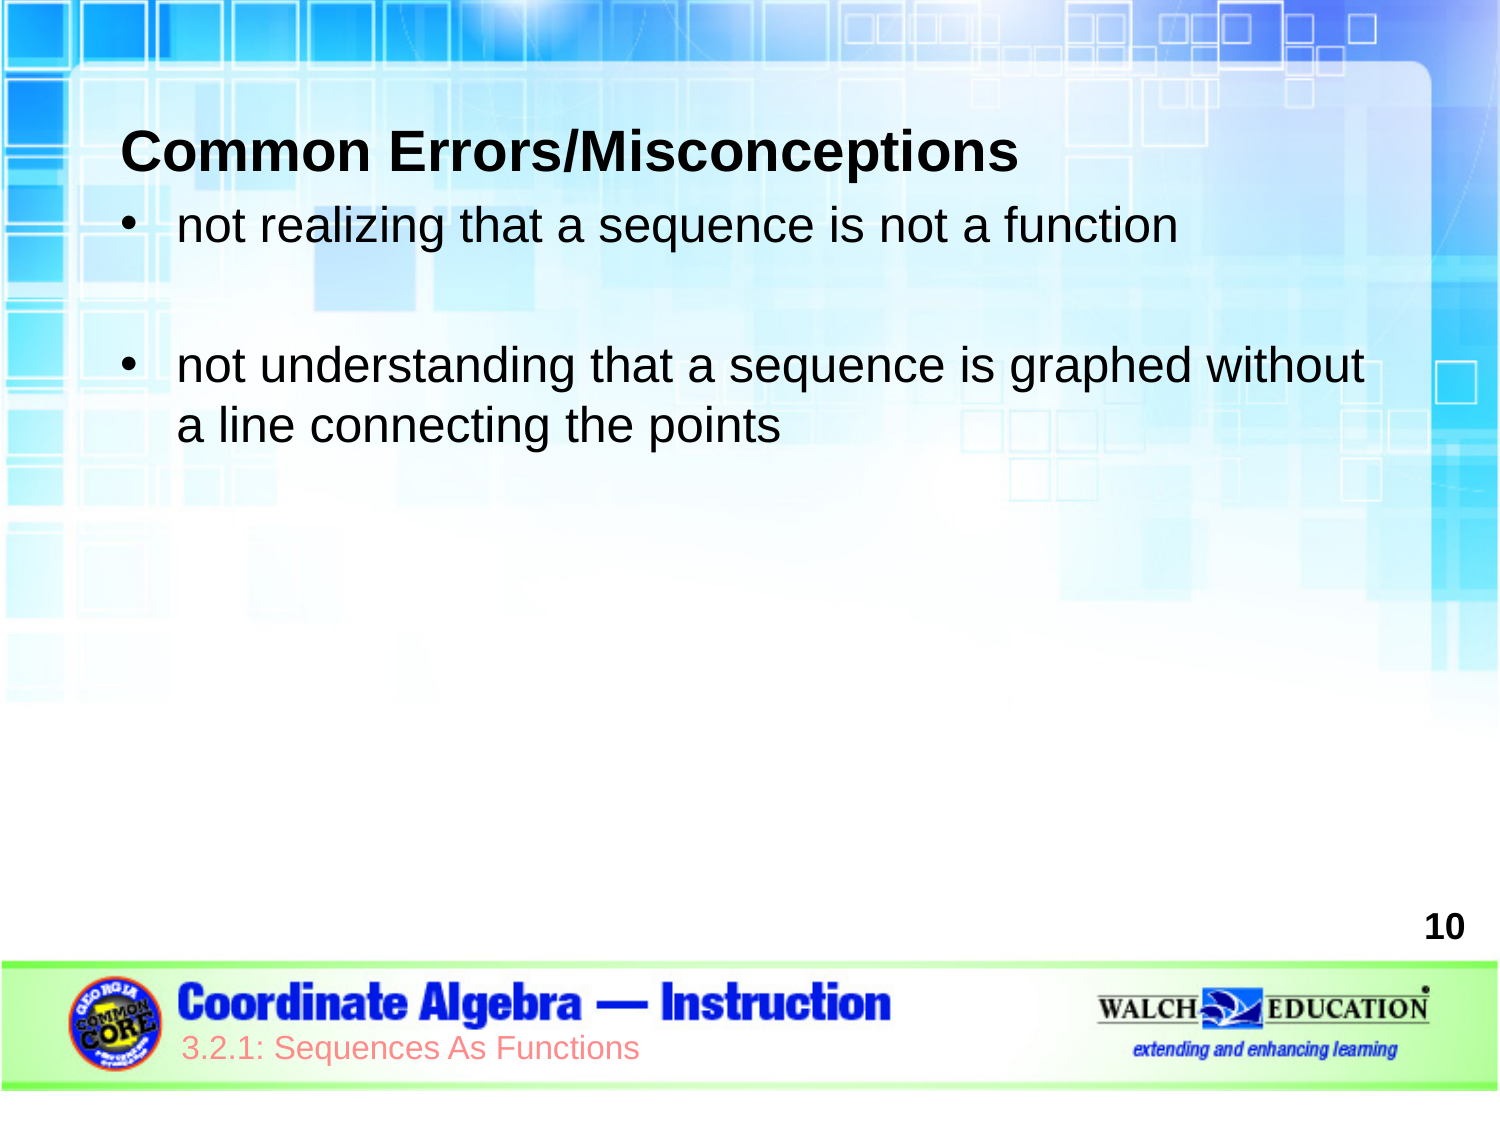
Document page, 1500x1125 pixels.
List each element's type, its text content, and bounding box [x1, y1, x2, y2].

footer 3.2.1: Sequences As Functions [166, 1024, 1080, 1069]
subtitle Common Errors/Misconceptions not realizing that a sequence is not a function not understanding that a sequence is graphed without a line connecting the points [105, 105, 1394, 925]
slide_number 10 [1361, 901, 1481, 949]
picture [1, 0, 1500, 1091]
